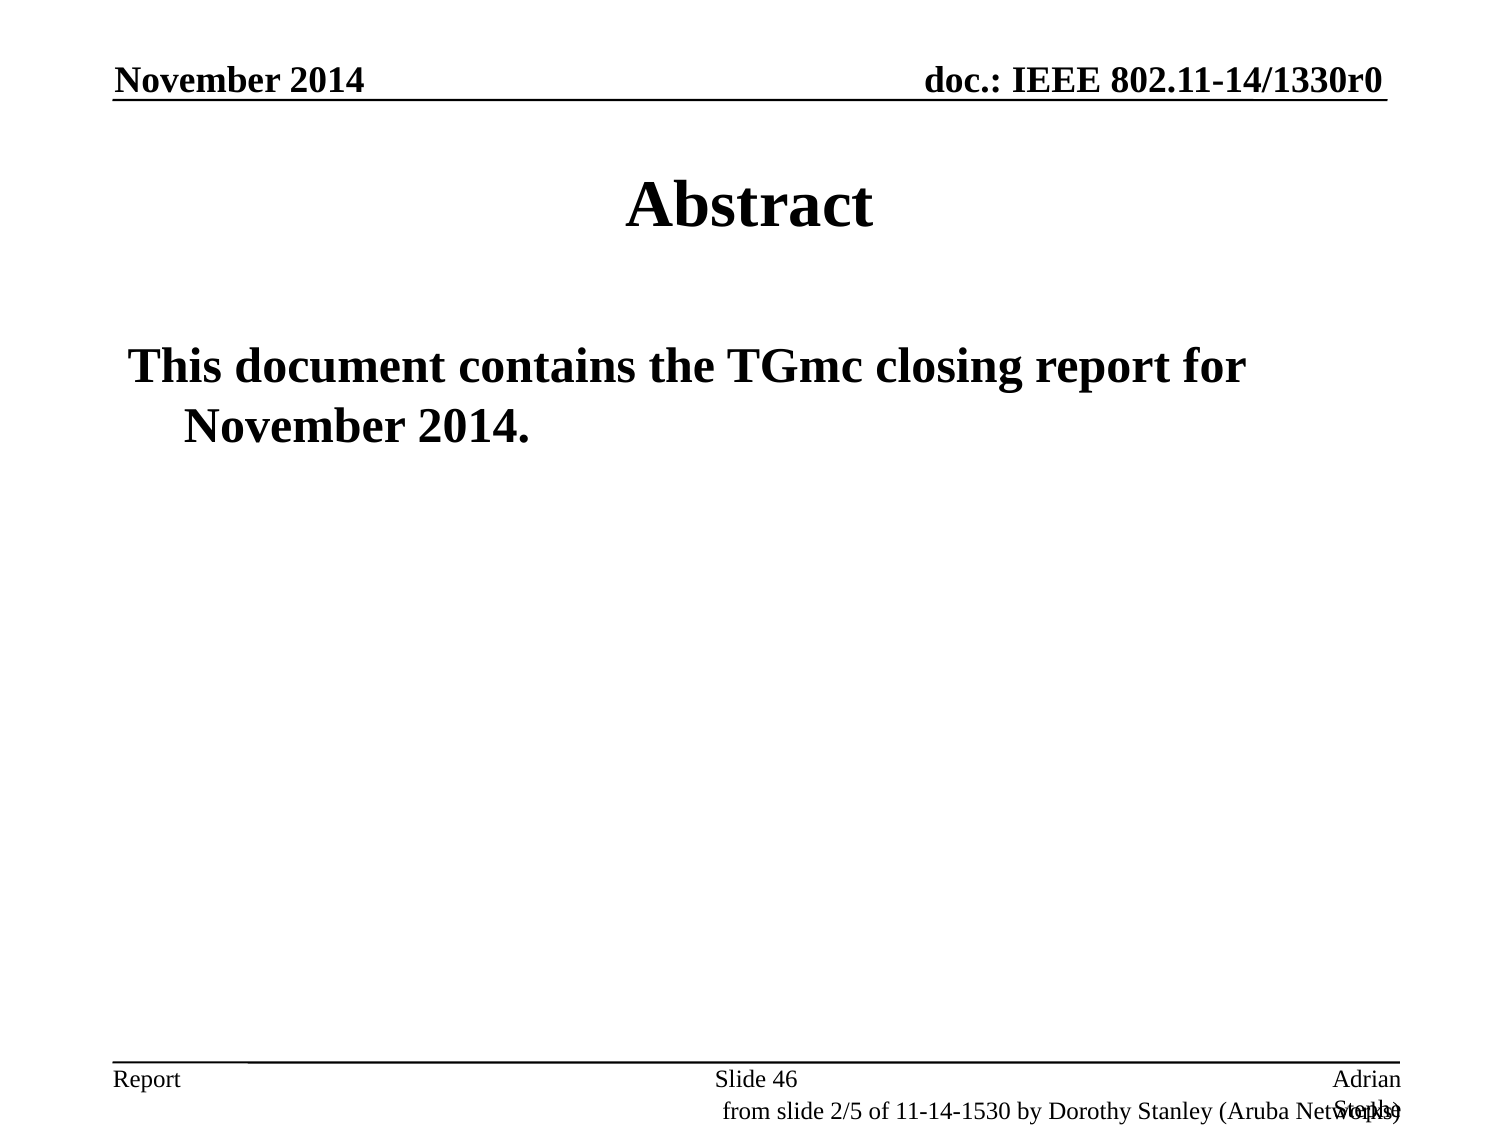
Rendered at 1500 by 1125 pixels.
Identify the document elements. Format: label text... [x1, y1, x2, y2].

footer Adrian Stephens, Intel Corporation [1324, 1061, 1402, 1087]
slide_number Slide 46 [712, 1061, 800, 1087]
title Abstract [112, 112, 1388, 288]
text_box from slide 2/5 of 11-14-1530 by Dorothy Stanley (Aruba Networks) [343, 1087, 1417, 1125]
list This document contains the TGmc closing report for November 2014. [112, 324, 1388, 1000]
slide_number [114, 54, 374, 101]
